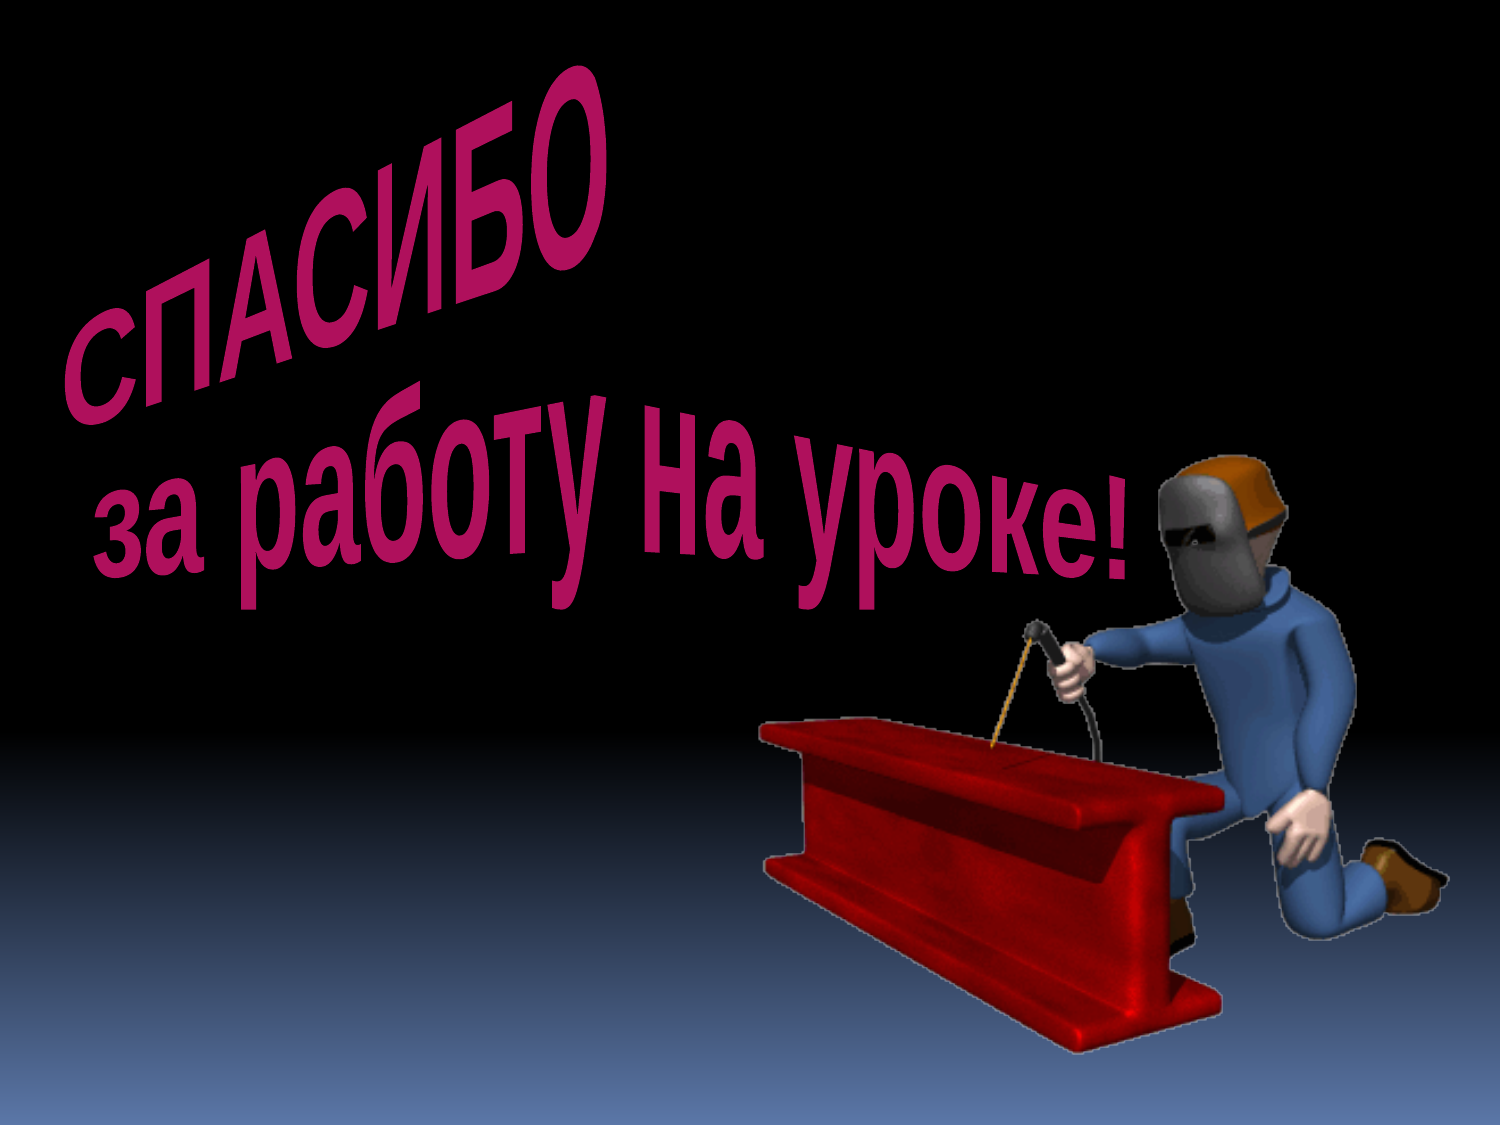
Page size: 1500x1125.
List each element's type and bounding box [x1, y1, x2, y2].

picture [704, 408, 1500, 1098]
